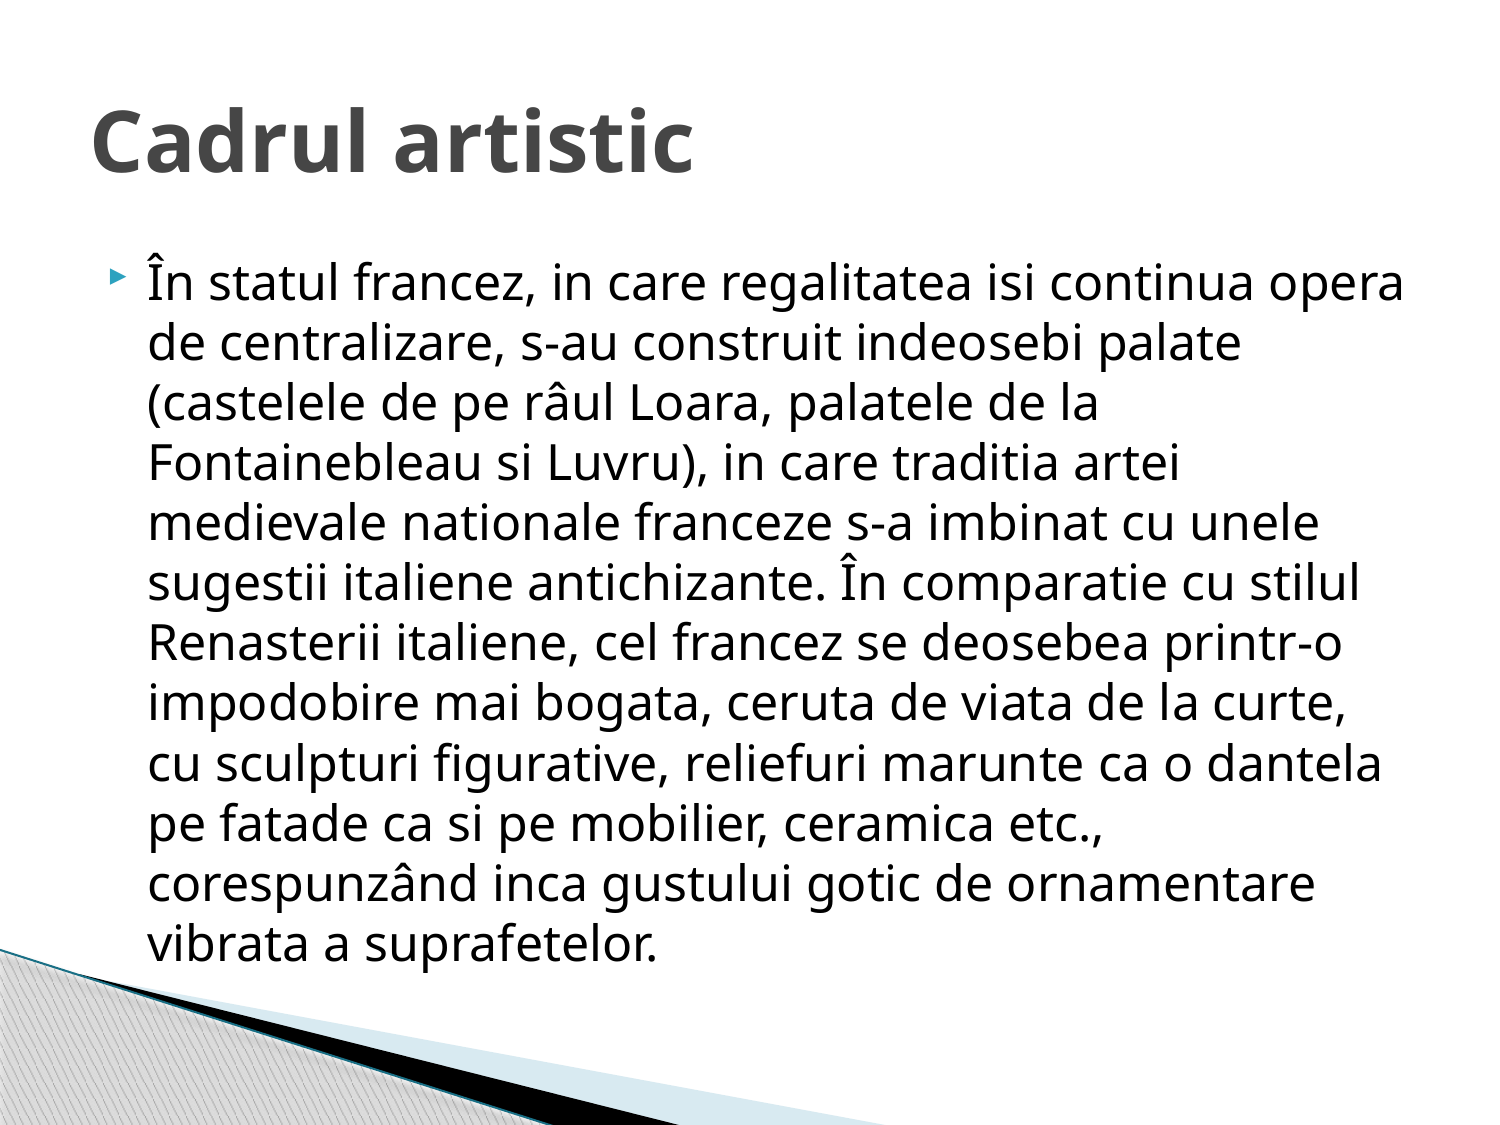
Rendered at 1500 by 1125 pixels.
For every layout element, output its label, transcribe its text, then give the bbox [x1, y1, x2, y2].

title Cadrul artistic [75, 45, 1425, 233]
list În statul francez, in care regalitatea isi continua opera de centralizare, s-au construit indeosebi palate (castelele de pe râul Loara, palatele de la Fontainebleau si Luvru), in care traditia artei medievale nationale franceze s-a imbinat cu unele sugestii italiene antichizante. În comparatie cu stilul Renasterii italiene, cel francez se deosebea printr-o impodobire mai bogata, ceruta de viata de la curte, cu sculpturi figurative, reliefuri marunte ca o dantela pe fatade ca si pe mobilier, ceramica etc., corespunzând inca gustului gotic de ornamentare vibrata a suprafetelor. [75, 243, 1425, 986]
